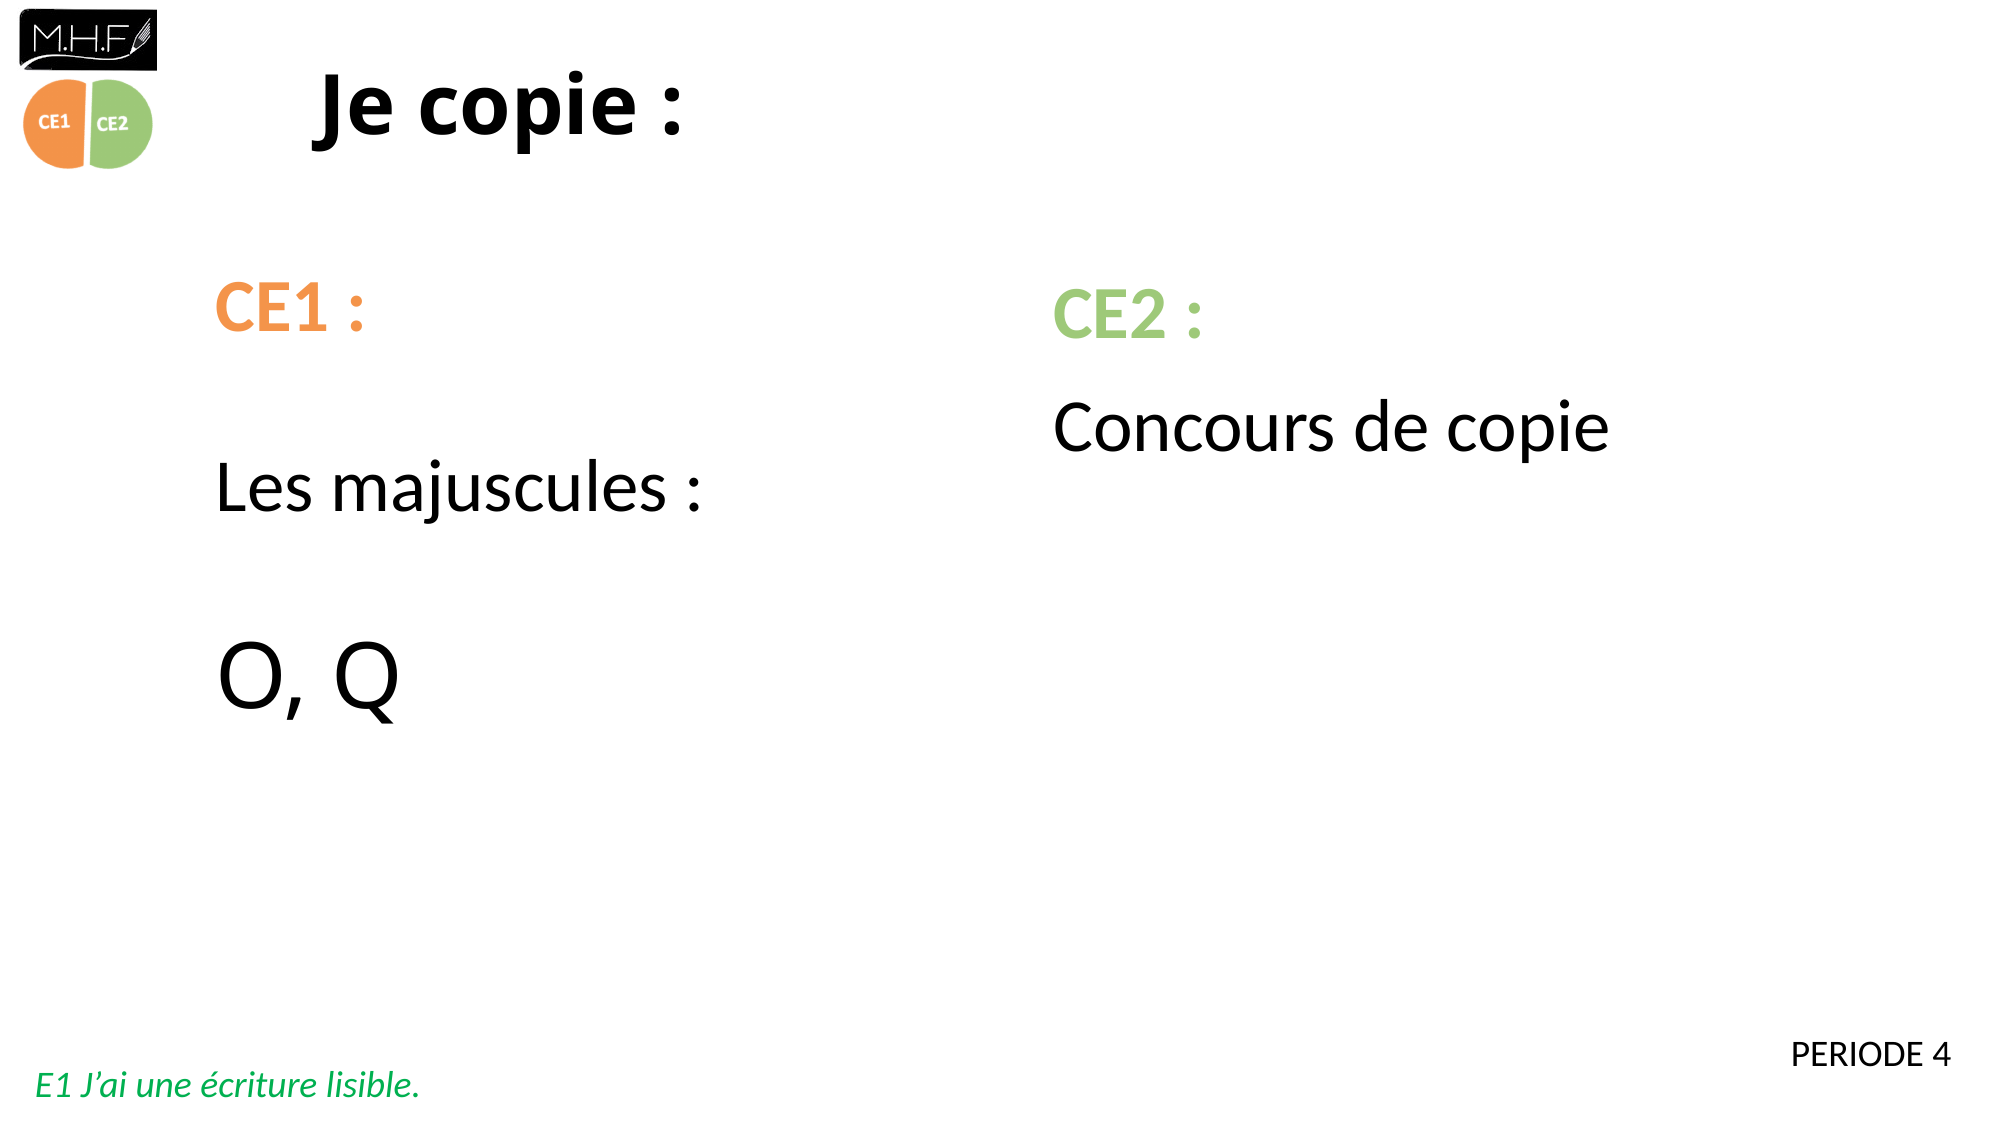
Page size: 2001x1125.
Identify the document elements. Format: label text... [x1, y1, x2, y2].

text_box CE1 : Les majuscules : O, Q [200, 249, 827, 870]
text_box E1 J’ai une écriture lisible. [19, 1052, 646, 1125]
text_box Je copie : [303, 7, 1549, 208]
text_box CE2 : Concours de copie [1038, 249, 1935, 474]
picture [1, 7, 177, 207]
text_box PERIODE 4 [1362, 1021, 1967, 1082]
